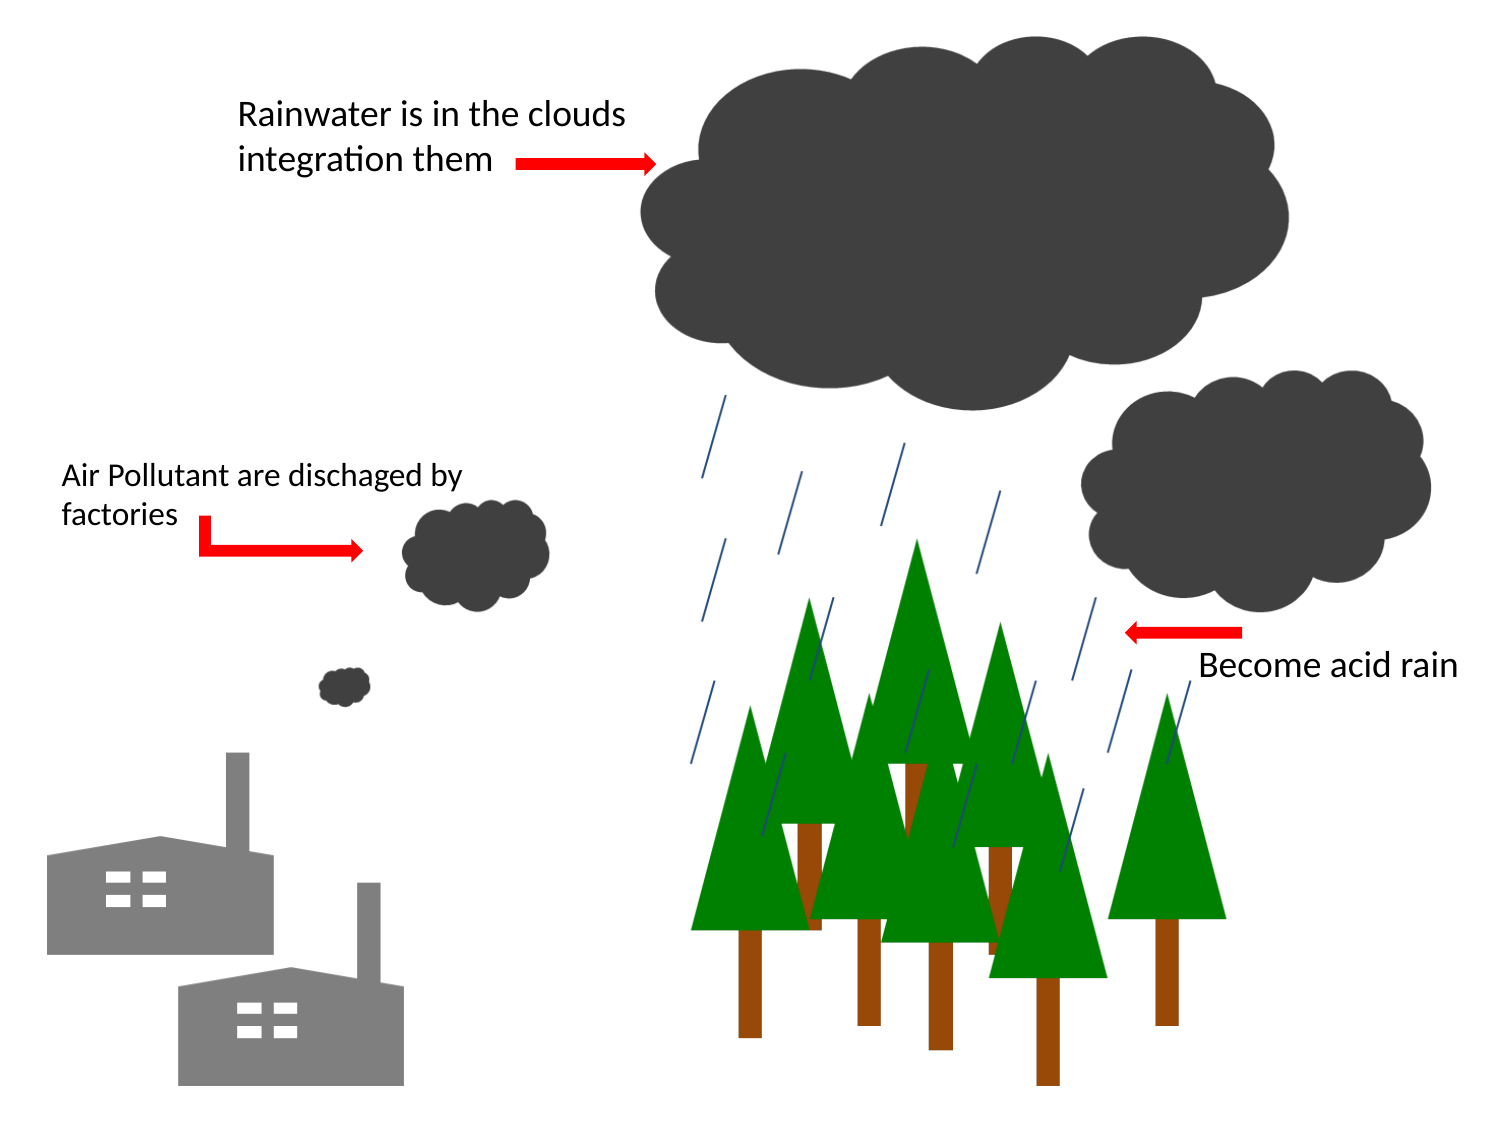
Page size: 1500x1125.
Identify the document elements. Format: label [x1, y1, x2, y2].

text_box [222, 81, 669, 189]
text_box [1124, 620, 1477, 694]
text_box [46, 445, 598, 563]
picture [46, 34, 1432, 1087]
